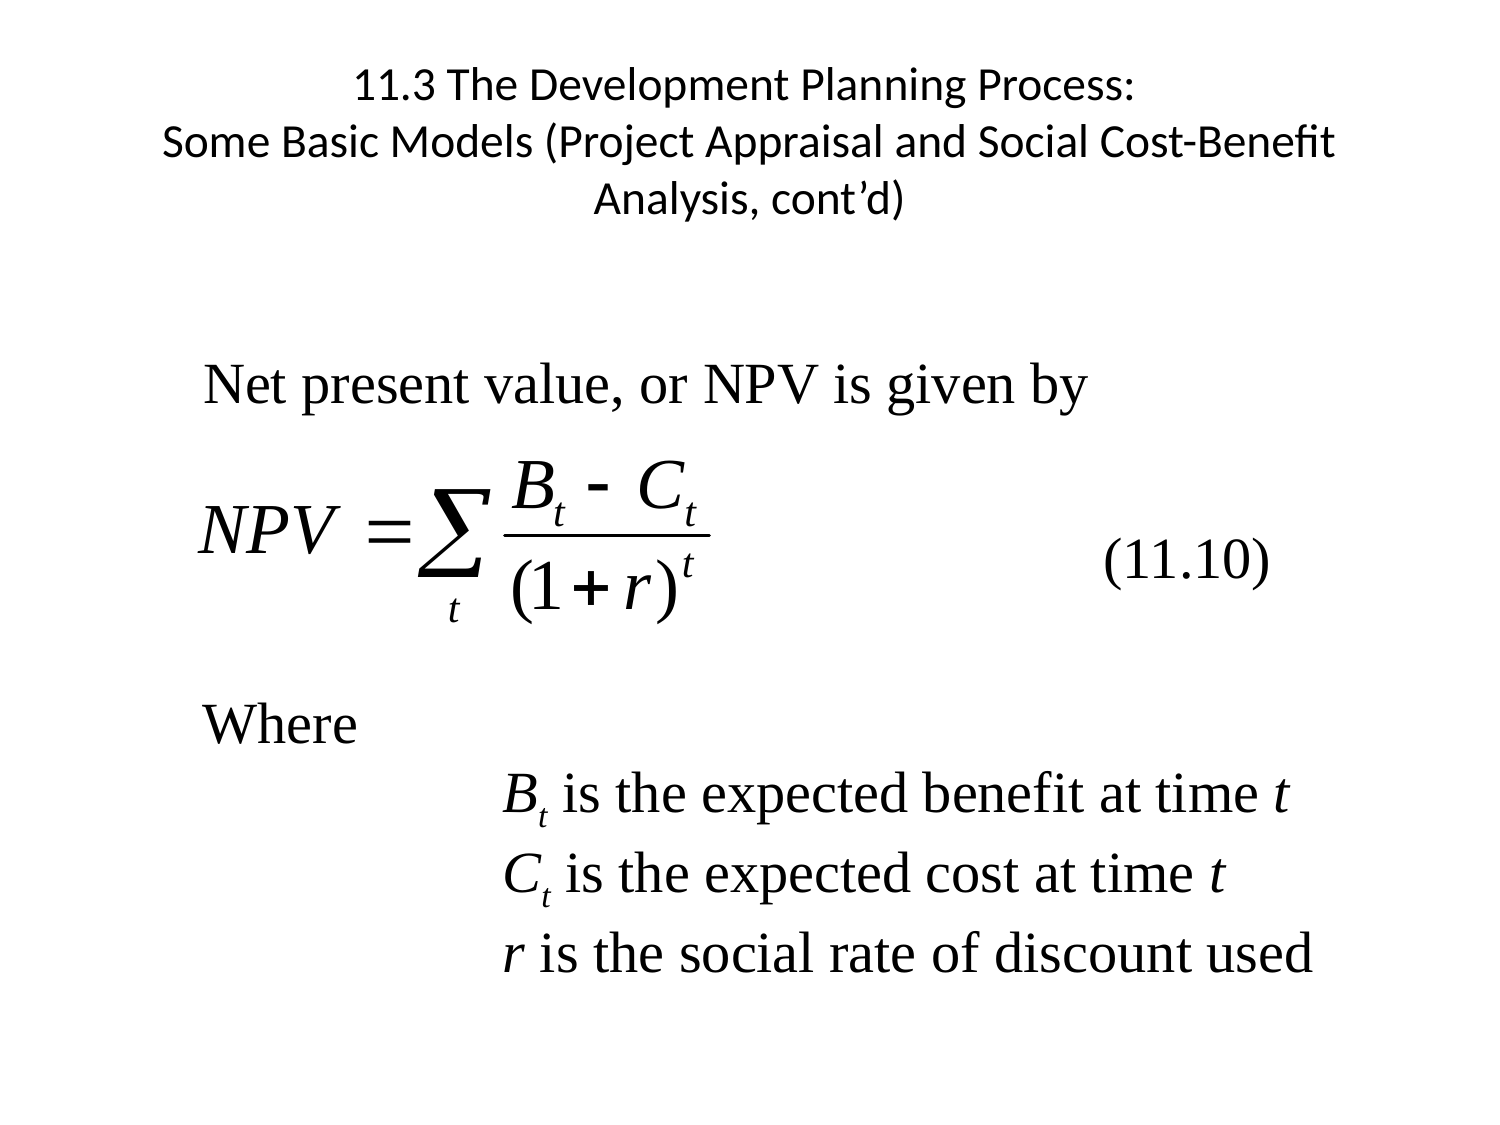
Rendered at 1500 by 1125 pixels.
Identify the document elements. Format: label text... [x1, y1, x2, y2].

text_box Net present value, or NPV is given by [188, 337, 1105, 423]
text_box Where Bt is the expected benefit at time t Ct is the expected cost at time t r is the social rate of discount used [187, 677, 1330, 992]
text_box (11.10) [1088, 512, 1287, 598]
title 11.3 The Development Planning Process: Some Basic Models (Project Appraisal and Social Cost-Benefit Analysis, cont’d) [75, 45, 1425, 233]
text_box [184, 439, 724, 638]
